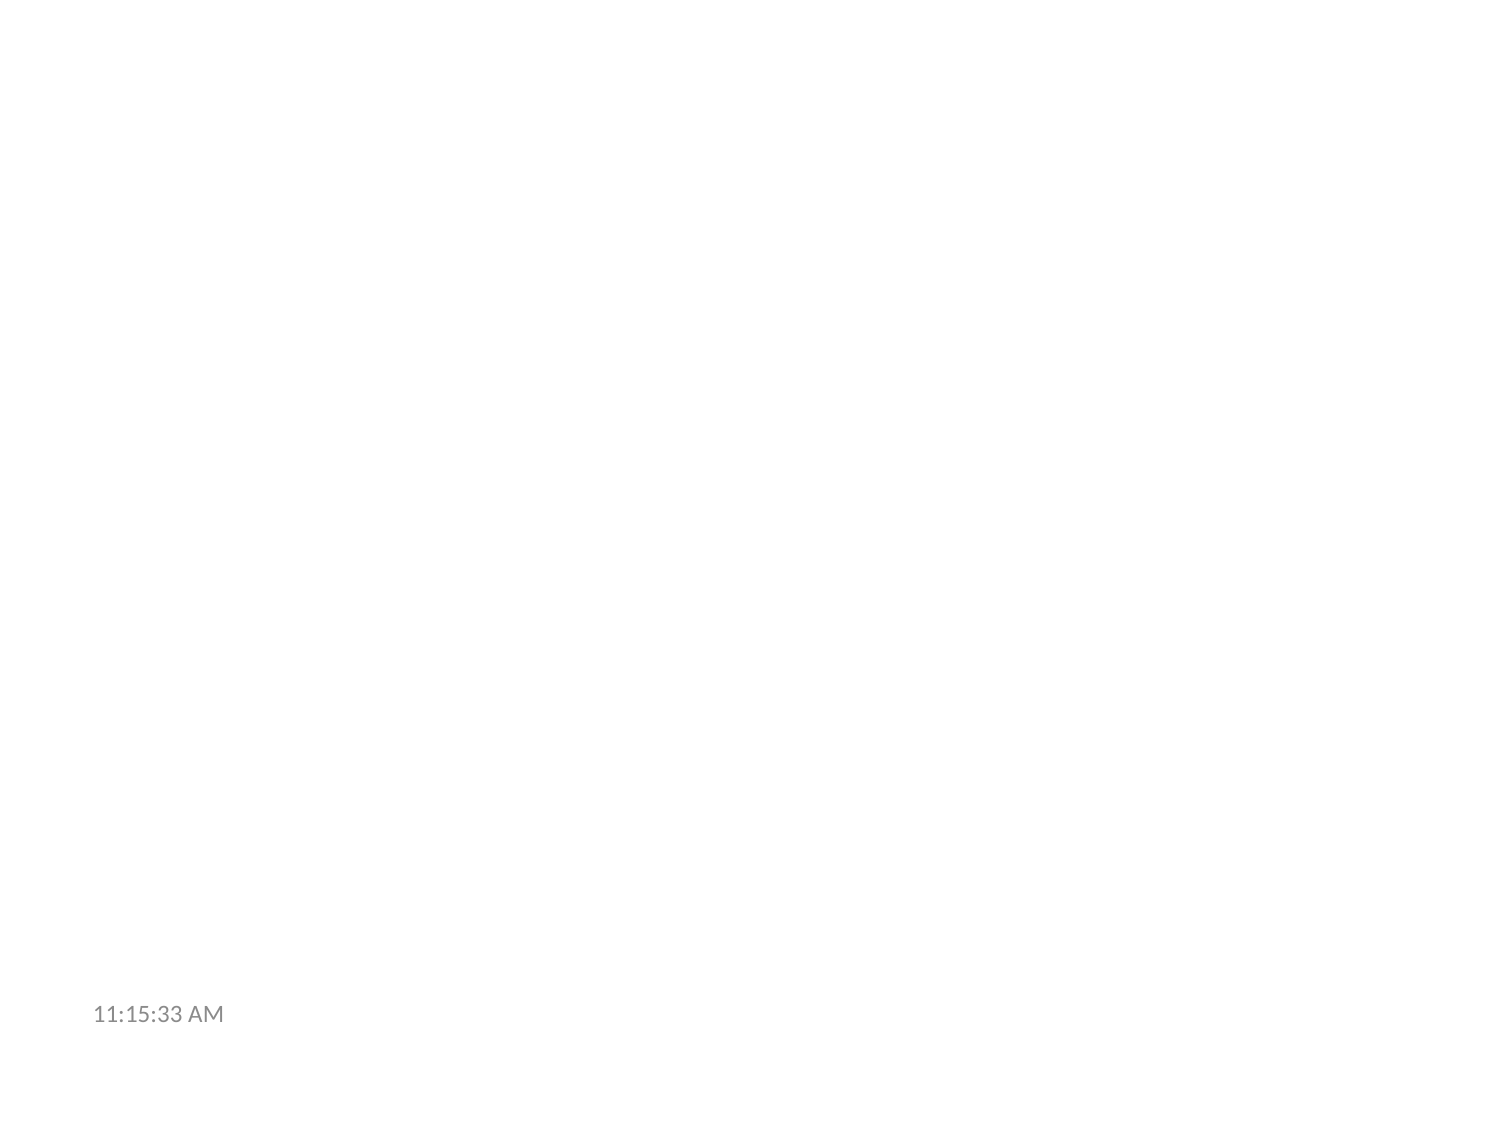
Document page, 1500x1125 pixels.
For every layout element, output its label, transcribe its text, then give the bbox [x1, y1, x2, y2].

text_box 3:35:09 PM [77, 982, 428, 1043]
